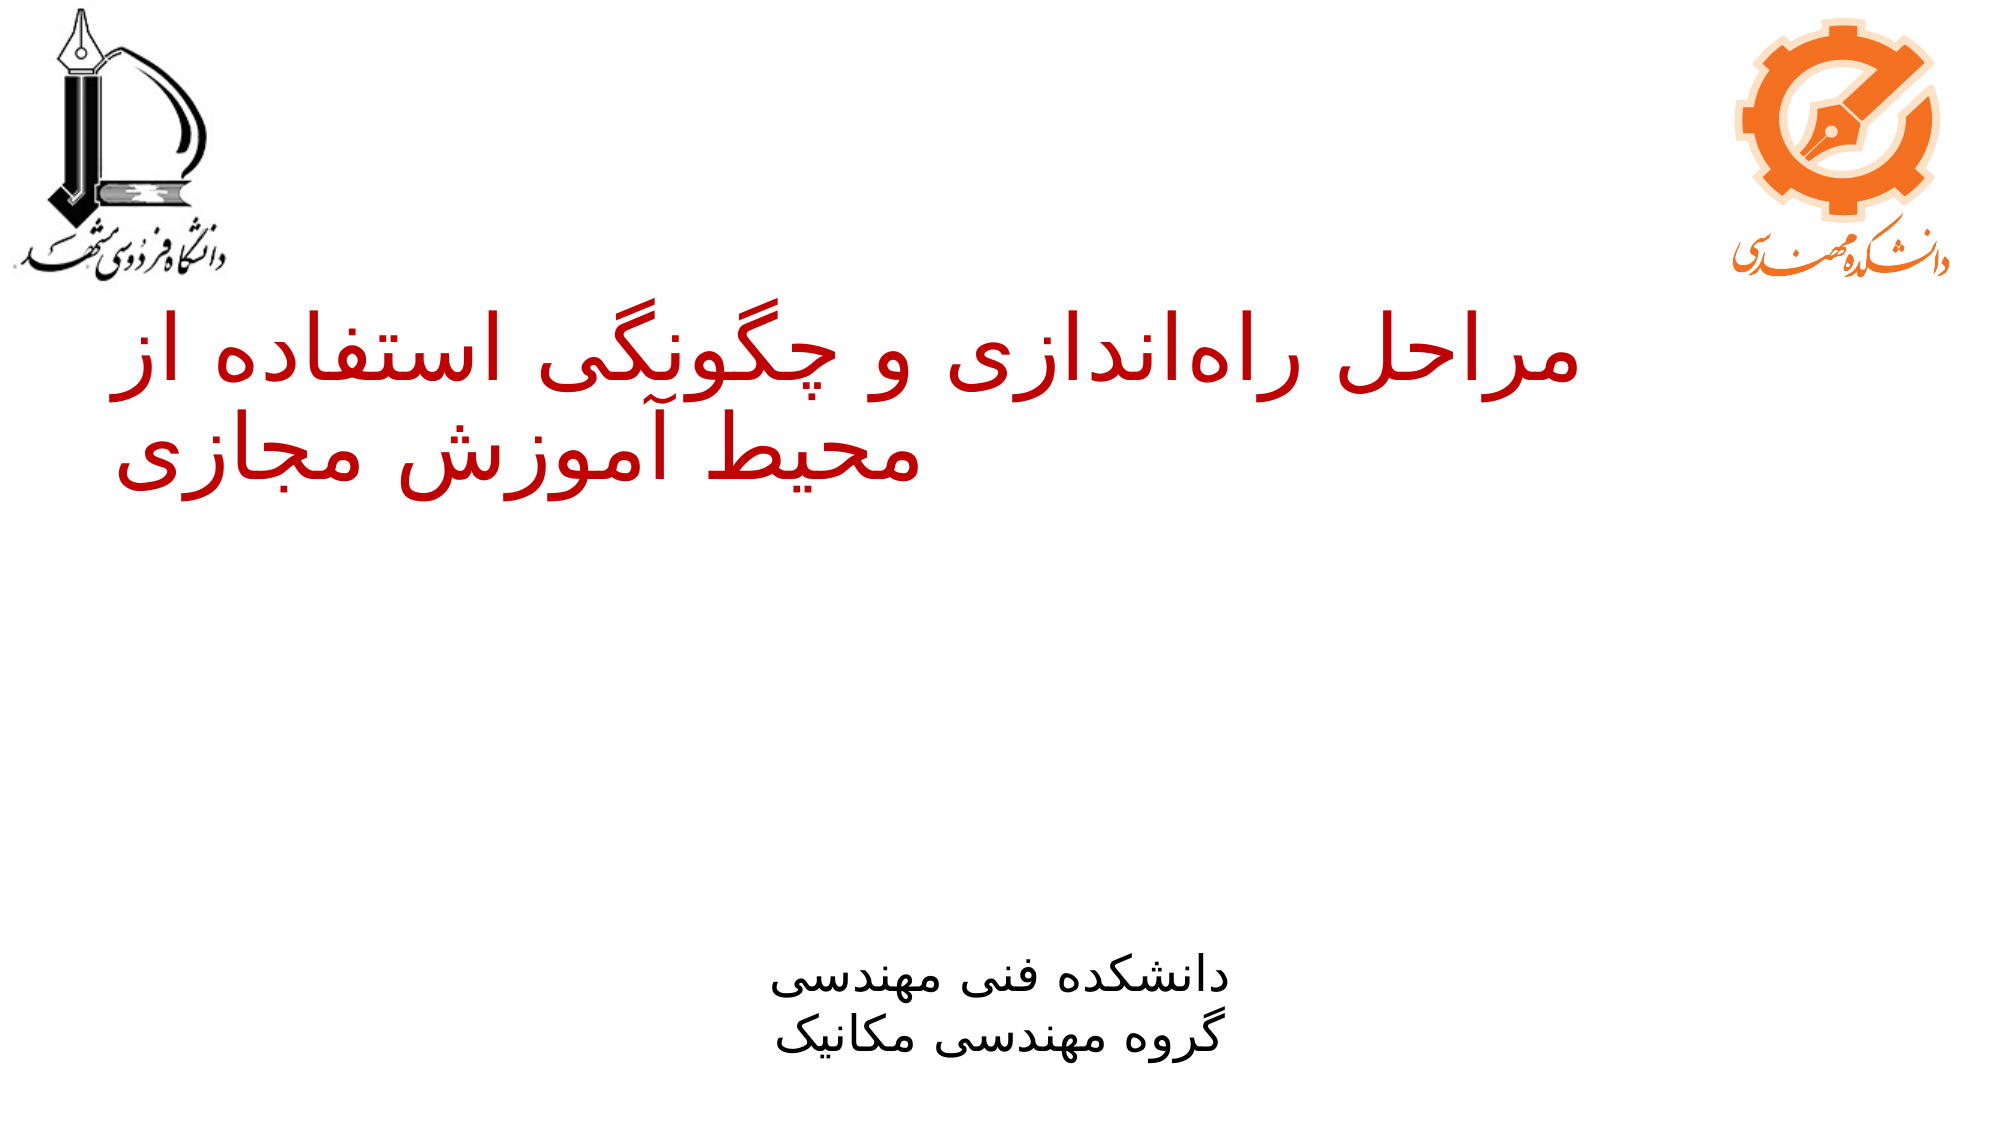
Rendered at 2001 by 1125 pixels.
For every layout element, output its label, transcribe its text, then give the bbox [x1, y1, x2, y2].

text_box دانشکده فنی مهندسی گروه مهندسی مکانیک [0, 933, 2000, 1068]
picture [1686, 0, 2000, 325]
picture [0, 0, 243, 294]
title مراحل راه‌اندازی و چگونگی استفاده از محیط آموزش مجازی [98, 324, 1824, 477]
